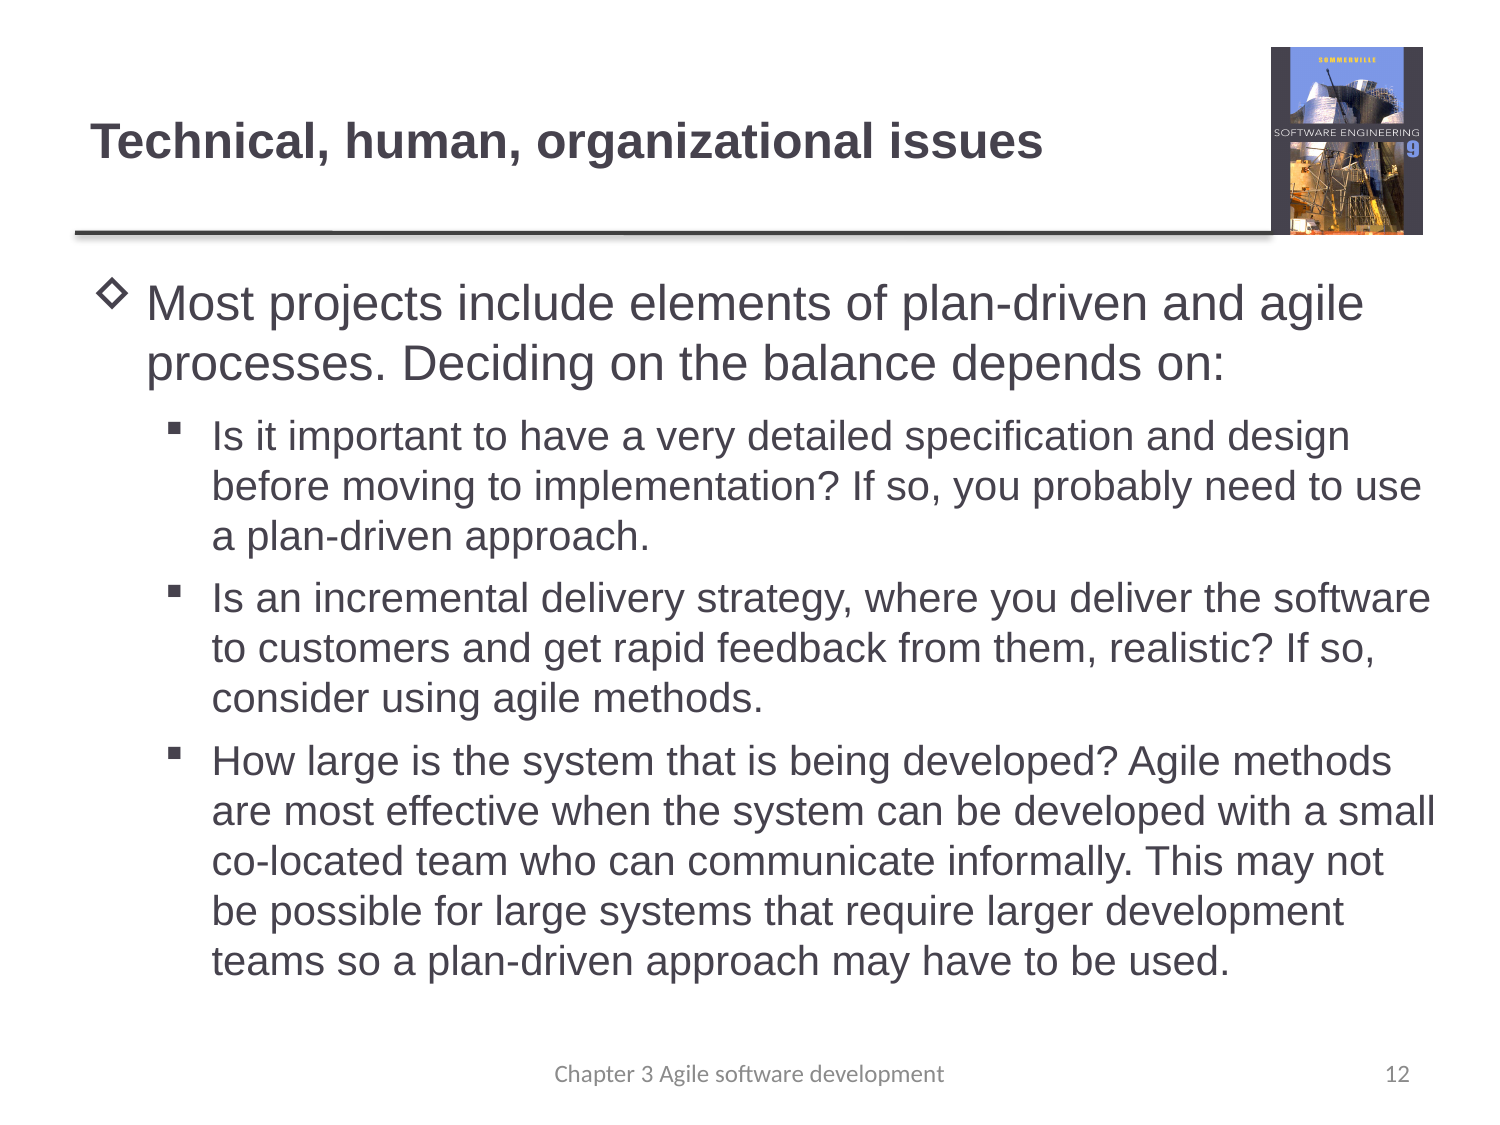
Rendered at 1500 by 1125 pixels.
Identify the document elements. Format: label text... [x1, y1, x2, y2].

title Technical, human, organizational issues [74, 44, 1272, 233]
list Most projects include elements of plan-driven and agile processes. Deciding on the balance depends on: Is it important to have a very detailed specification and design before moving to implementation? If so, you probably need to use a plan-driven approach. Is an incremental delivery strategy, where you deliver the software to customers and get rapid feedback from them, realistic? If so, consider using agile methods. How large is the system that is being developed? Agile methods are most effective when the system can be developed with a small co-located team who can communicate informally. This may not be possible for large systems that require larger development teams so a plan-driven approach may have to be used. [75, 262, 1457, 1005]
footer Chapter 3 Agile software development [512, 1042, 988, 1103]
slide_number 12 [1074, 1042, 1425, 1103]
picture [1272, 47, 1423, 235]
